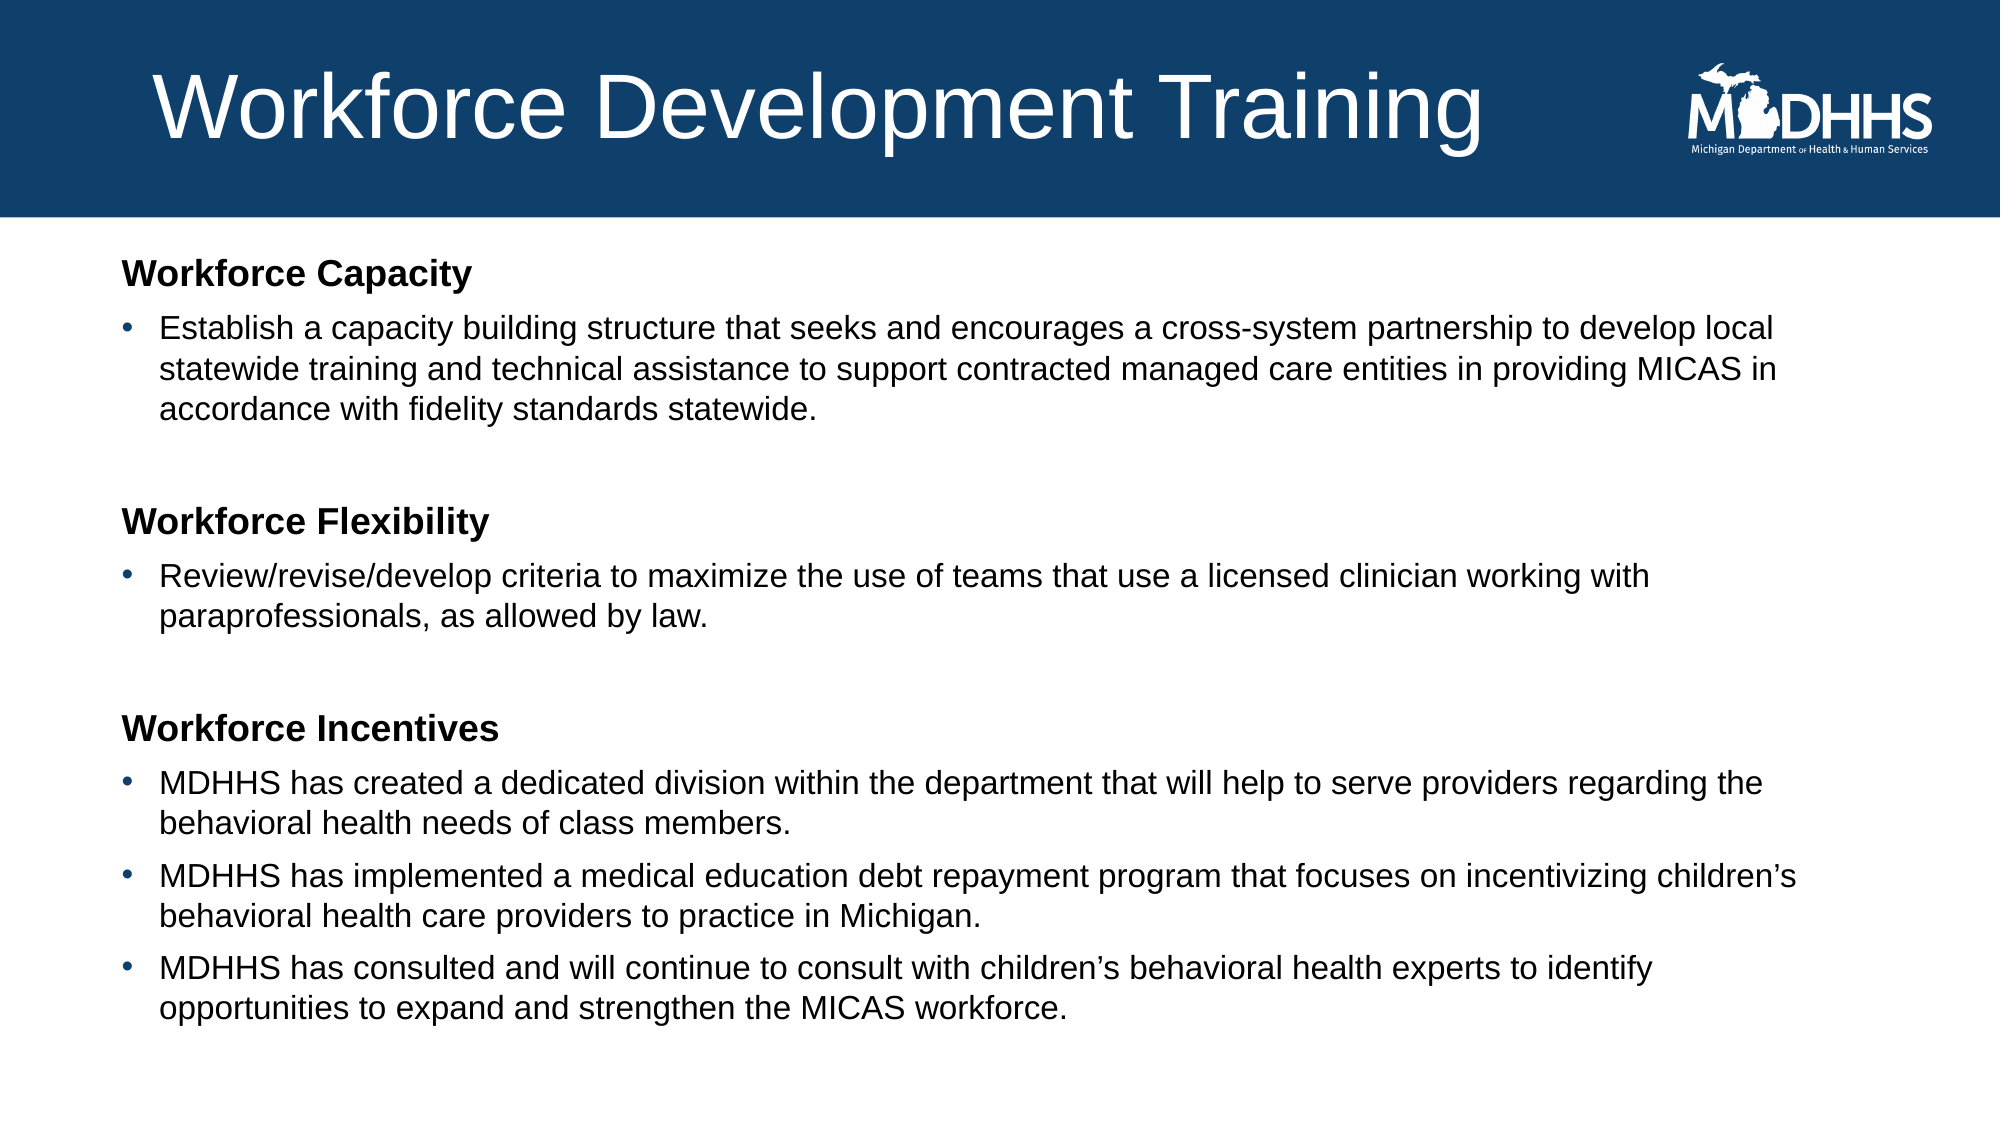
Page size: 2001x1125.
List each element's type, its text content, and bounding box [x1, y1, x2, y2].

list Workforce Capacity Establish a capacity building structure that seeks and encourages a cross-system partnership to develop local statewide training and technical assistance to support contracted managed care entities in providing MICAS in accordance with fidelity standards statewide. Workforce Flexibility Review/revise/develop criteria to maximize the use of teams that use a licensed clinician working with paraprofessionals, as allowed by law. Workforce Incentives MDHHS has created a dedicated division within the department that will help to serve providers regarding the behavioral health needs of class members. MDHHS has implemented a medical education debt repayment program that focuses on incentivizing children’s behavioral health care providers to practice in Michigan. MDHHS has consulted and will continue to consult with children’s behavioral health experts to identify opportunities to expand and strengthen the MICAS workforce. [106, 241, 1832, 1039]
picture [1688, 63, 1932, 155]
title Workforce Development Training [137, 0, 1621, 218]
